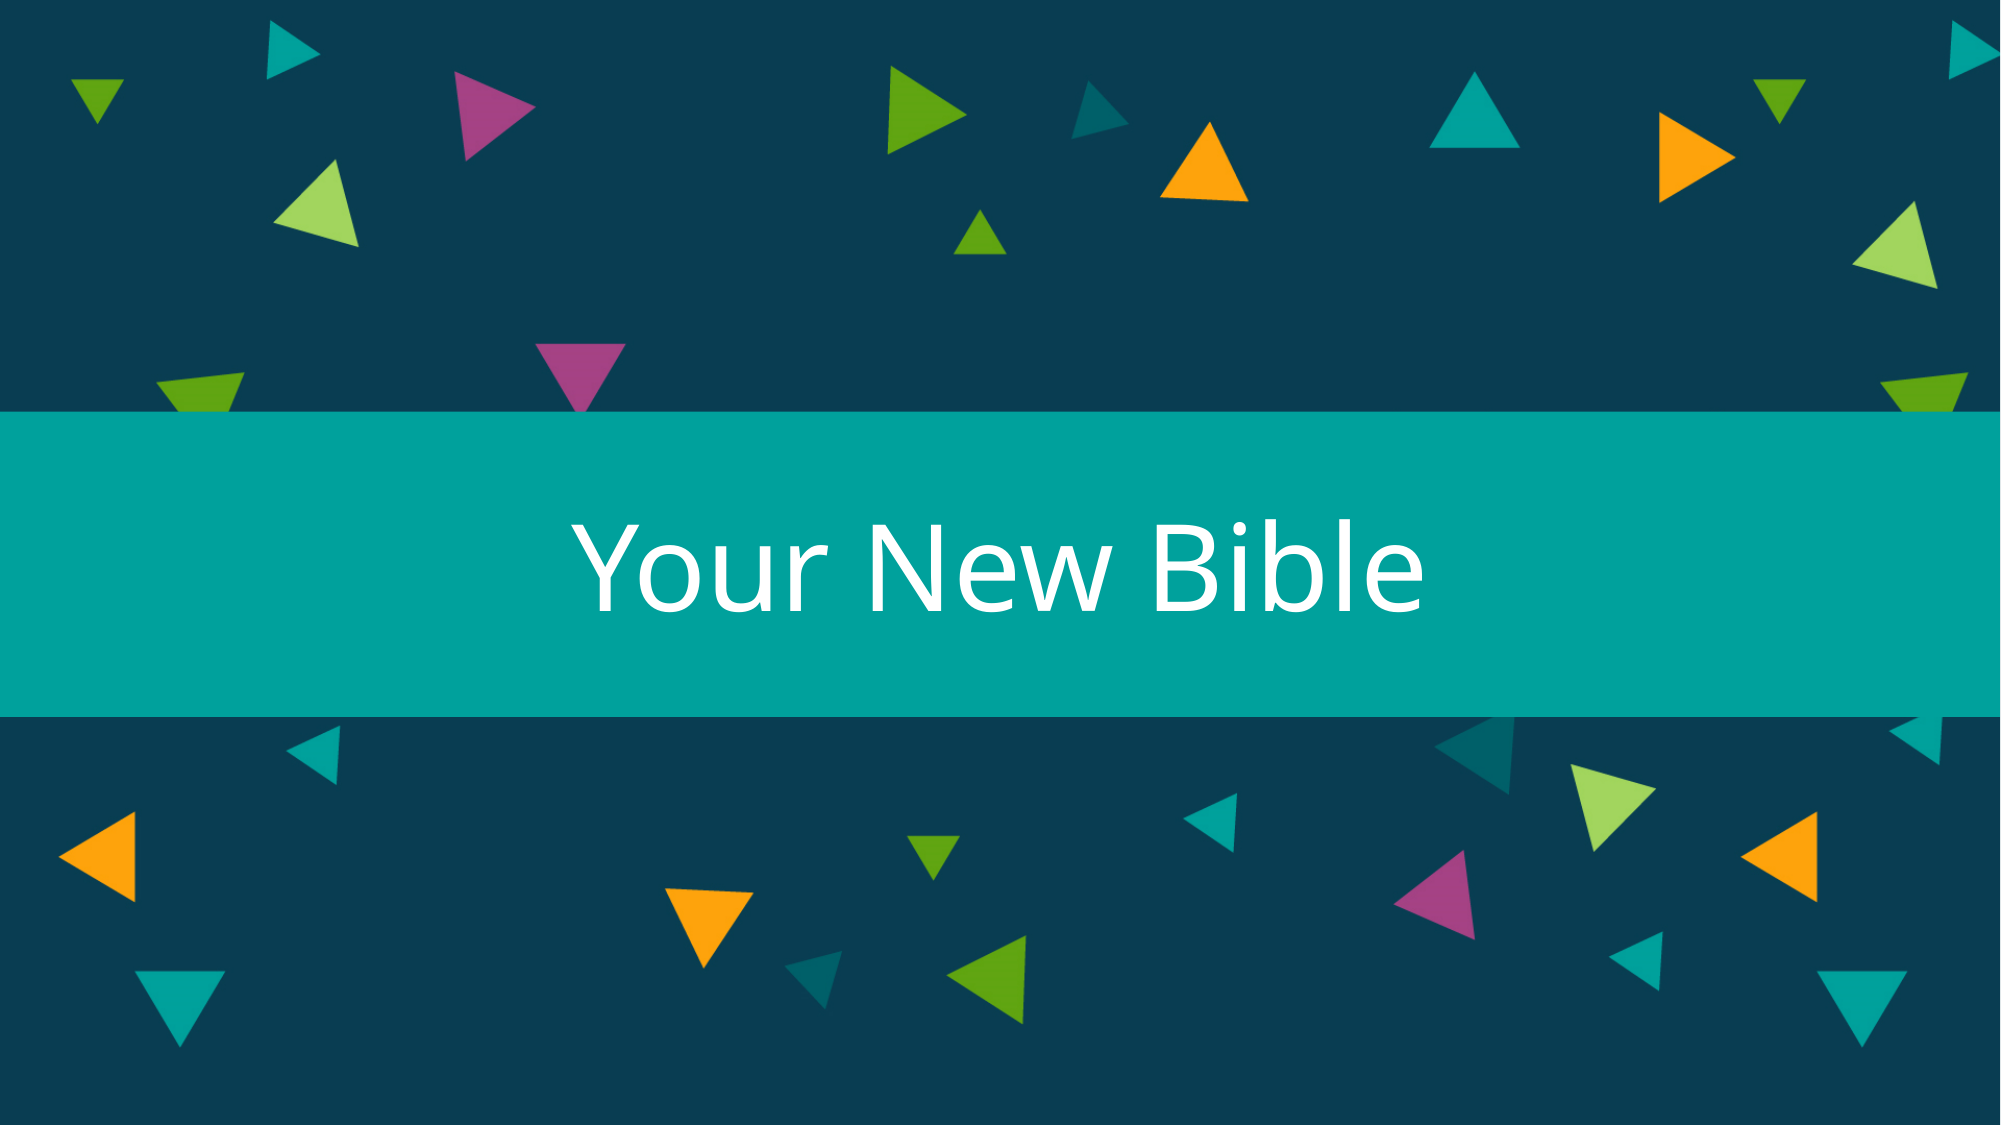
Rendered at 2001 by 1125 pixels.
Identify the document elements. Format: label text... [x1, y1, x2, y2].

text_box Your New Bible [556, 483, 1444, 644]
text_box [0, 411, 2000, 718]
picture [0, 0, 2001, 1125]
